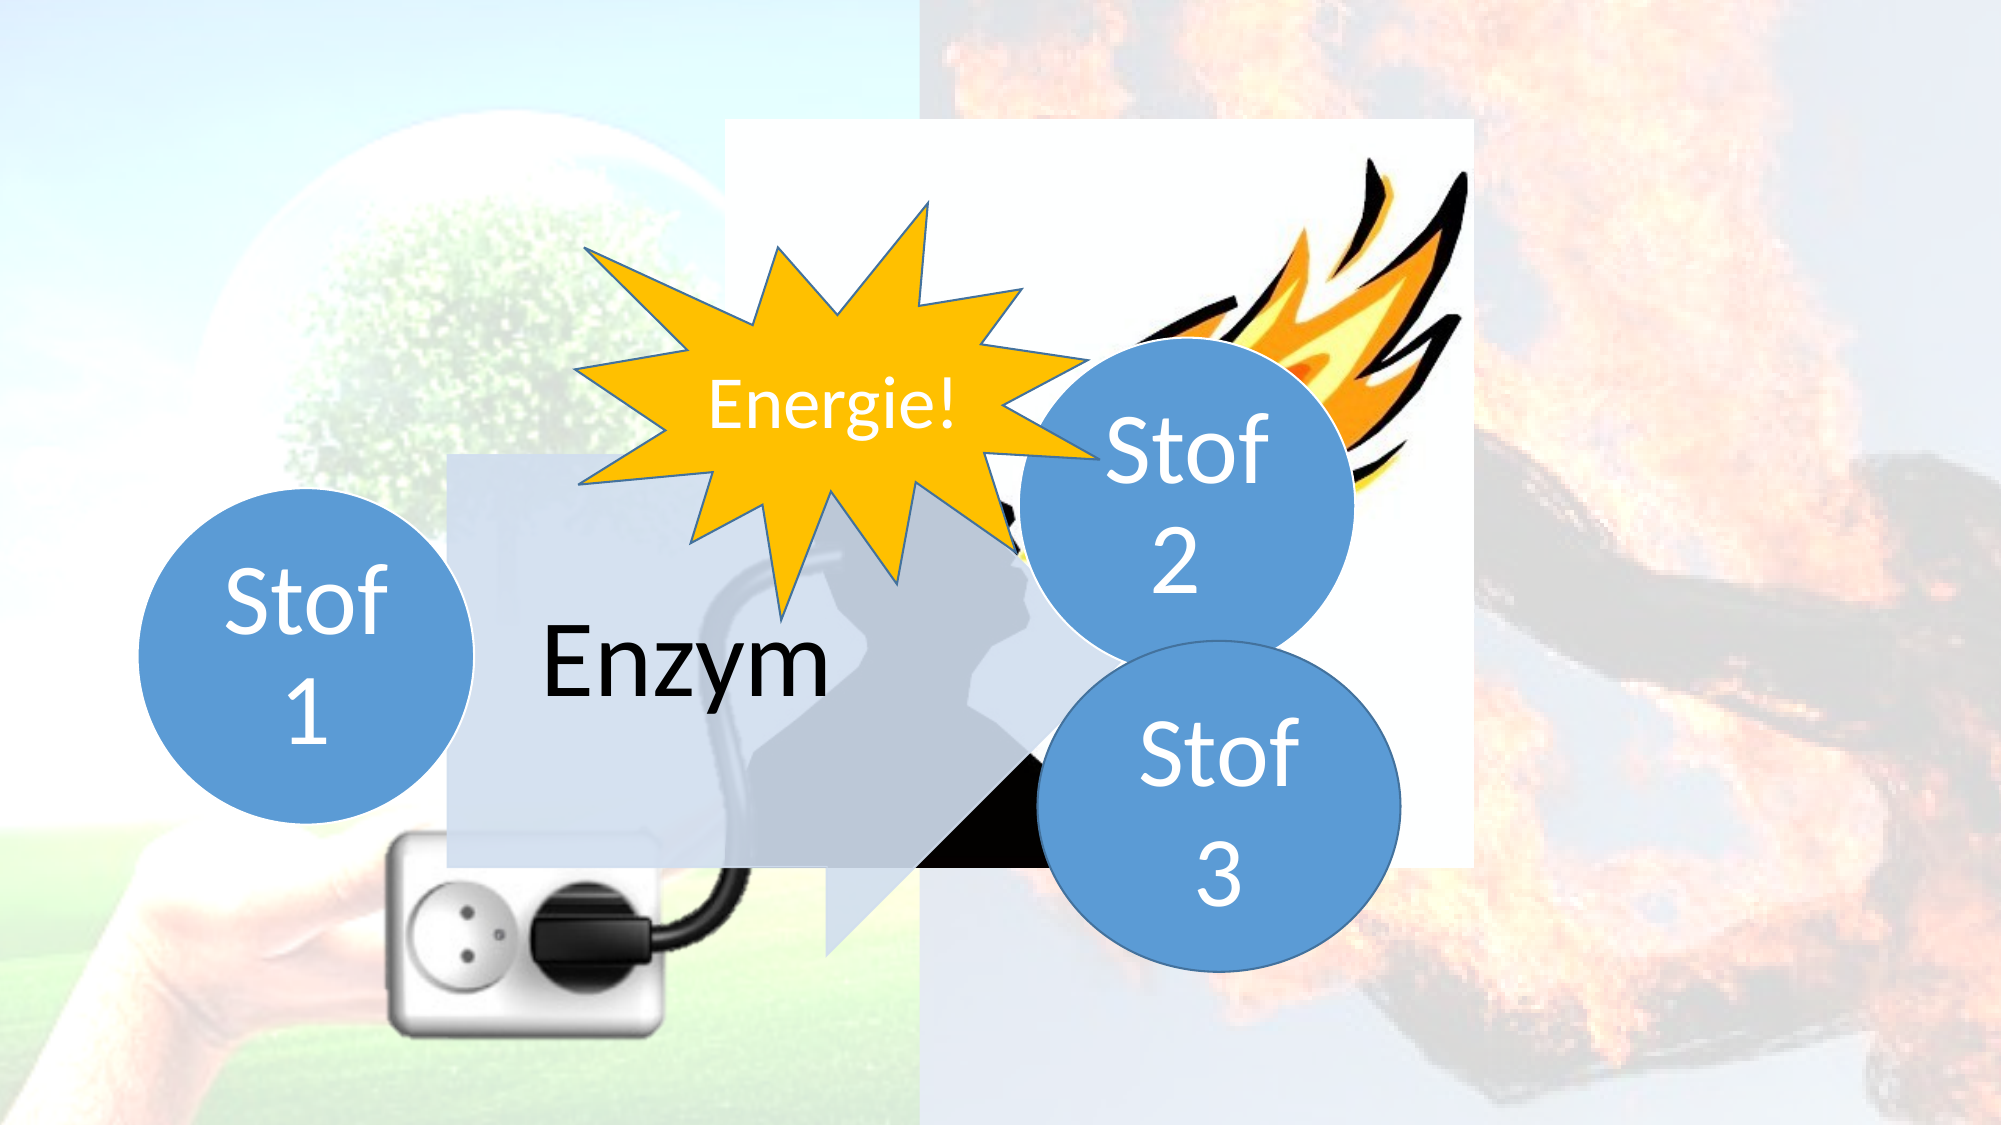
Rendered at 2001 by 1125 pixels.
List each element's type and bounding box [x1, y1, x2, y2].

text_box [137, 299, 1863, 1014]
picture [0, 0, 2000, 1125]
